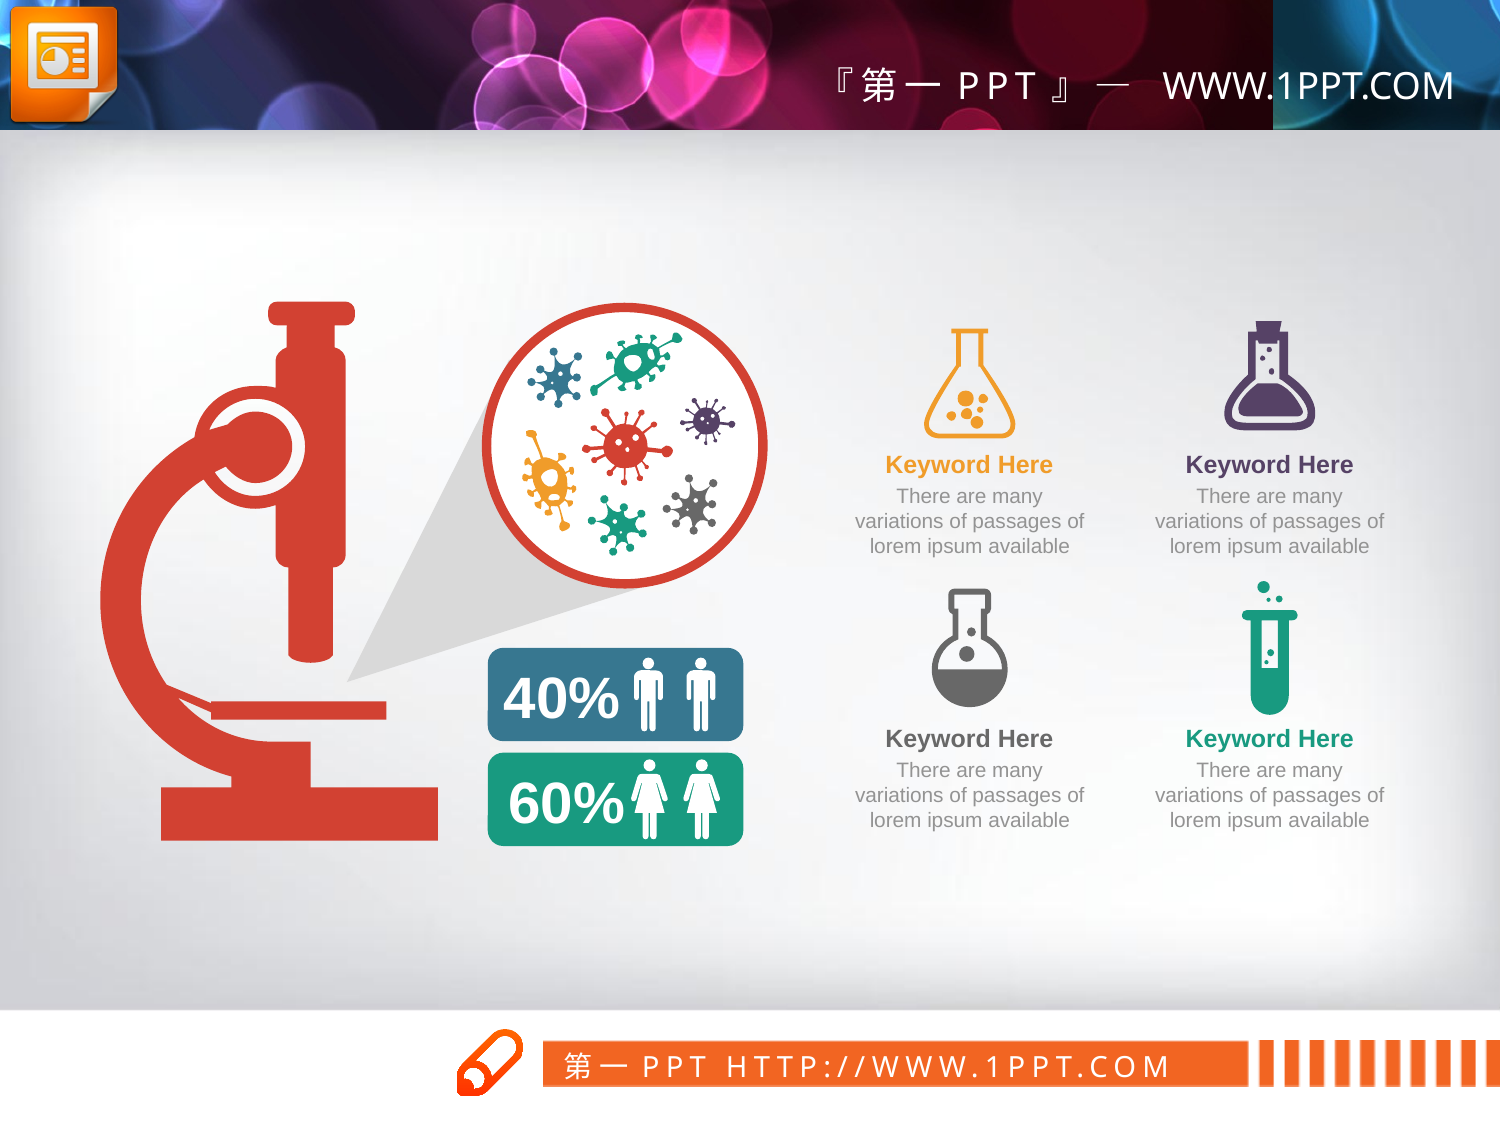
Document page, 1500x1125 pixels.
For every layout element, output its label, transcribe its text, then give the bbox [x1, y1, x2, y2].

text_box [630, 759, 721, 840]
text_box [590, 332, 683, 397]
text_box [100, 301, 438, 841]
text_box [587, 495, 647, 556]
text_box [522, 430, 577, 532]
text_box [527, 347, 583, 409]
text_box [931, 588, 1008, 708]
text_box [487, 647, 744, 742]
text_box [633, 657, 716, 732]
text_box Keyword Here There are many variations of passages of lorem ipsum available [1137, 714, 1403, 839]
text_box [1241, 580, 1298, 716]
text_box Keyword Here There are many variations of passages of lorem ipsum available [837, 714, 1102, 839]
text_box 60% [508, 764, 625, 835]
text_box Keyword Here There are many variations of passages of lorem ipsum available [837, 440, 1102, 565]
picture [543, 1040, 1500, 1087]
picture [0, 0, 1500, 1012]
text_box [581, 408, 673, 486]
text_box Keyword Here There are many variations of passages of lorem ipsum available [1137, 440, 1403, 565]
text_box [679, 398, 736, 446]
text_box [487, 752, 744, 847]
text_box 40% [503, 659, 621, 730]
text_box [924, 328, 1016, 439]
text_box [346, 359, 690, 683]
text_box [662, 474, 718, 535]
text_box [1224, 320, 1316, 431]
text_box [486, 307, 763, 584]
